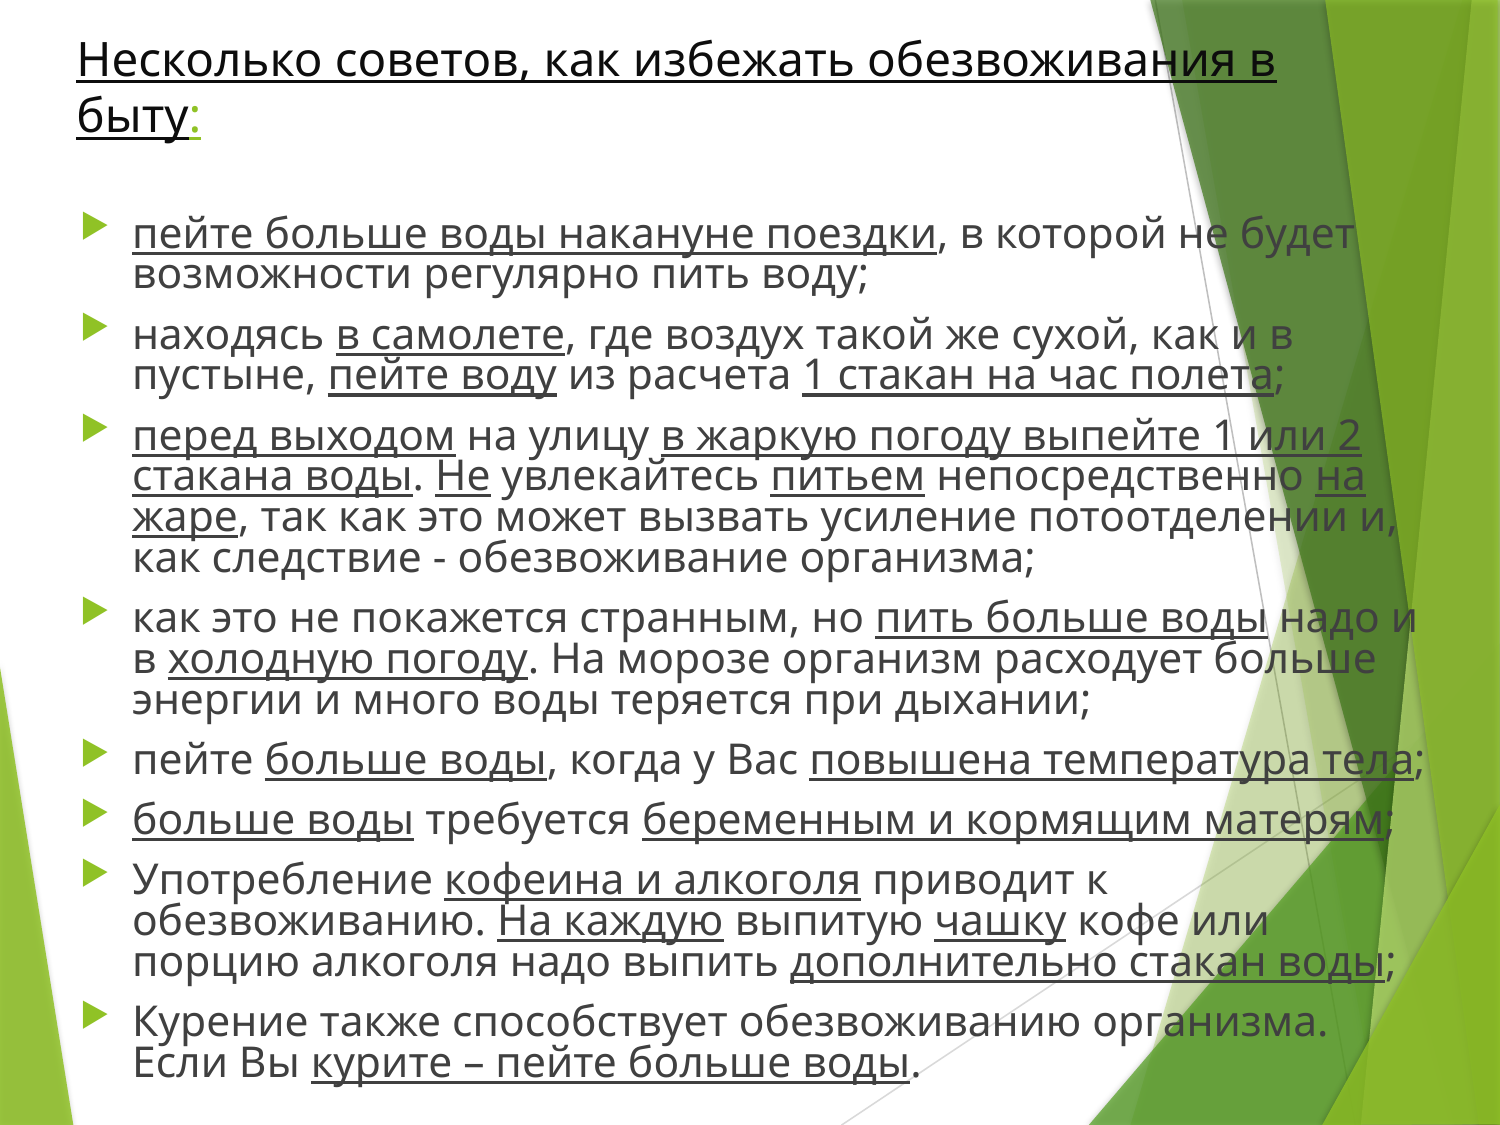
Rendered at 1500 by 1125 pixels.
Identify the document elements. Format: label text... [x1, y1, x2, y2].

list пейте больше воды накануне поездки, в которой не будет возможности регулярно пить воду; находясь в самолете, где воздух такой же сухой, как и в пустыне, пейте воду из расчета 1 стакан на час полета; перед выходом на улицу в жаркую погоду выпейте 1 или 2 стакана воды. Не увлекайтесь питьем непосредственно на жаре, так как это может вызвать усиление потоотделении и, как следствие - обезвоживание организма; как это не покажется странным, но пить больше воды надо и в холодную погоду. На морозе организм расходует больше энергии и много воды теряется при дыхании; пейте больше воды, когда у Вас повышена температура тела; больше воды требуется беременным и кормящим матерям; Употребление кофеина и алкоголя приводит к обезвоживанию. На каждую выпитую чашку кофе или порцию алкоголя надо выпить дополнительно стакан воды; Курение также способствует обезвоживанию организма. Если Вы курите – пейте больше воды. [64, 208, 1447, 1106]
title Несколько советов, как избежать обезвоживания в быту: [61, 21, 1412, 209]
